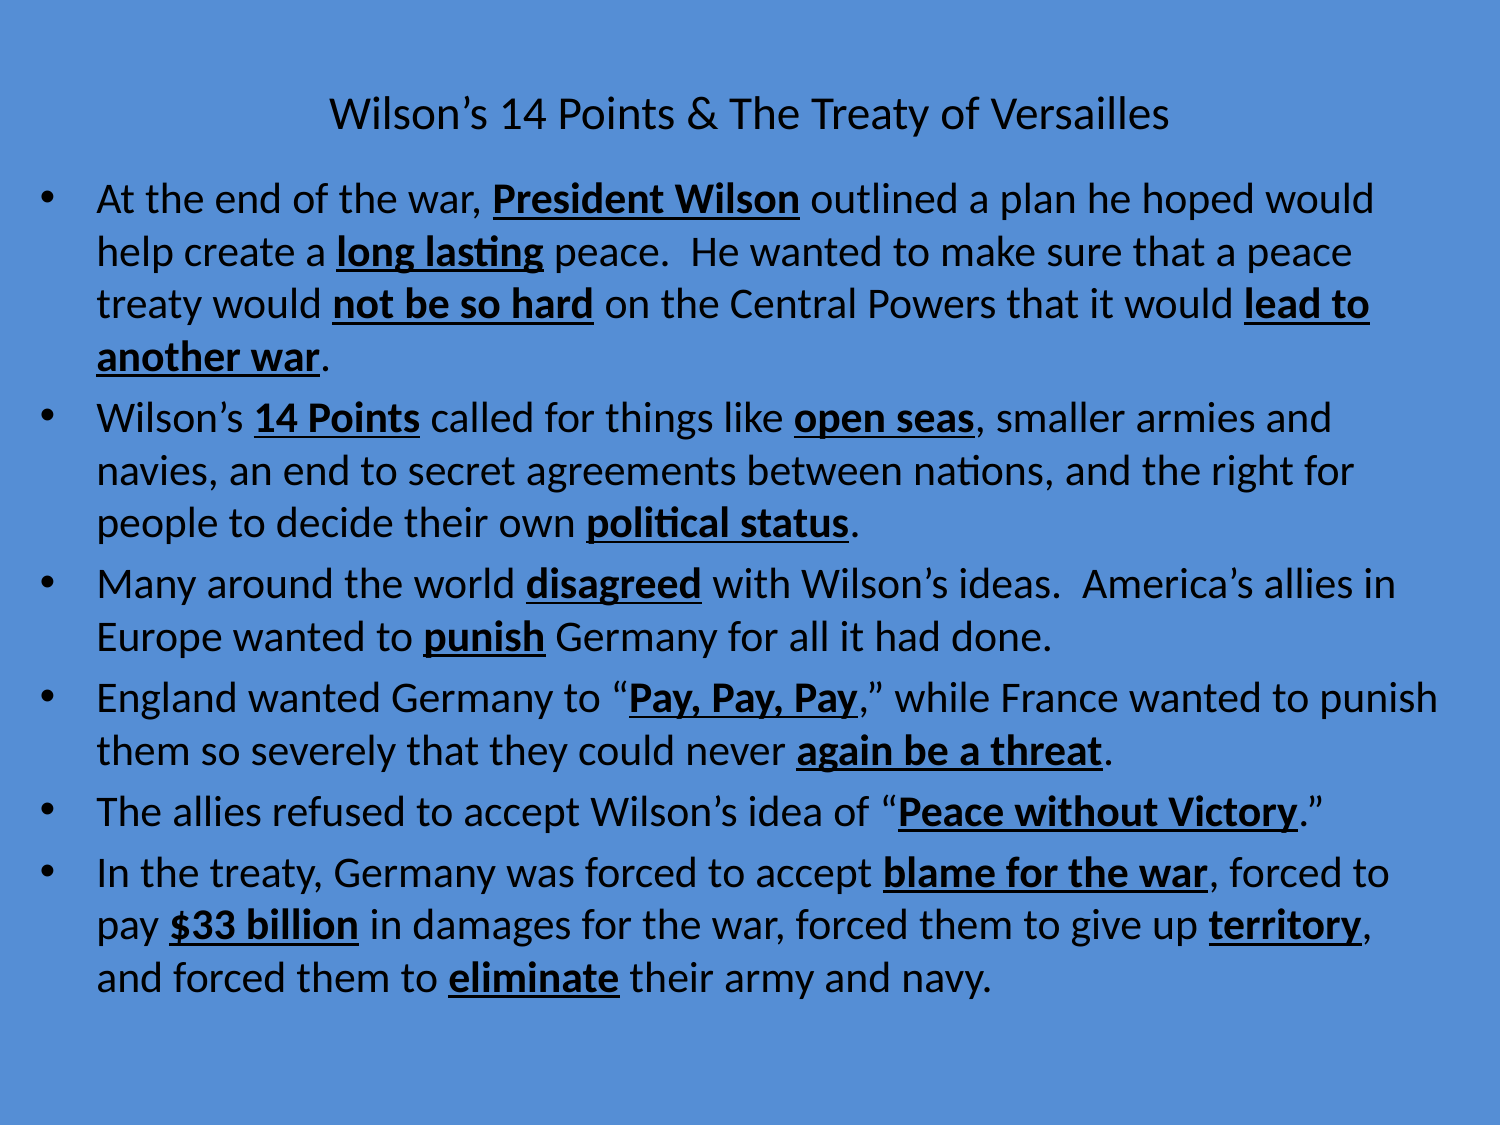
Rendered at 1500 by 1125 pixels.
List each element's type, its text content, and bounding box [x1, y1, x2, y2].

list At the end of the war, President Wilson outlined a plan he hoped would help create a long lasting peace. He wanted to make sure that a peace treaty would not be so hard on the Central Powers that it would lead to another war. Wilson’s 14 Points called for things like open seas, smaller armies and navies, an end to secret agreements between nations, and the right for people to decide their own political status. Many around the world disagreed with Wilson’s ideas. America’s allies in Europe wanted to punish Germany for all it had done. England wanted Germany to “Pay, Pay, Pay,” while France wanted to punish them so severely that they could never again be a threat. The allies refused to accept Wilson’s idea of “Peace without Victory.” In the treaty, Germany was forced to accept blame for the war, forced to pay $33 billion in damages for the war, forced them to give up territory, and forced them to eliminate their army and navy. [24, 162, 1463, 1100]
title Wilson’s 14 Points & The Treaty of Versailles [37, 75, 1463, 162]
